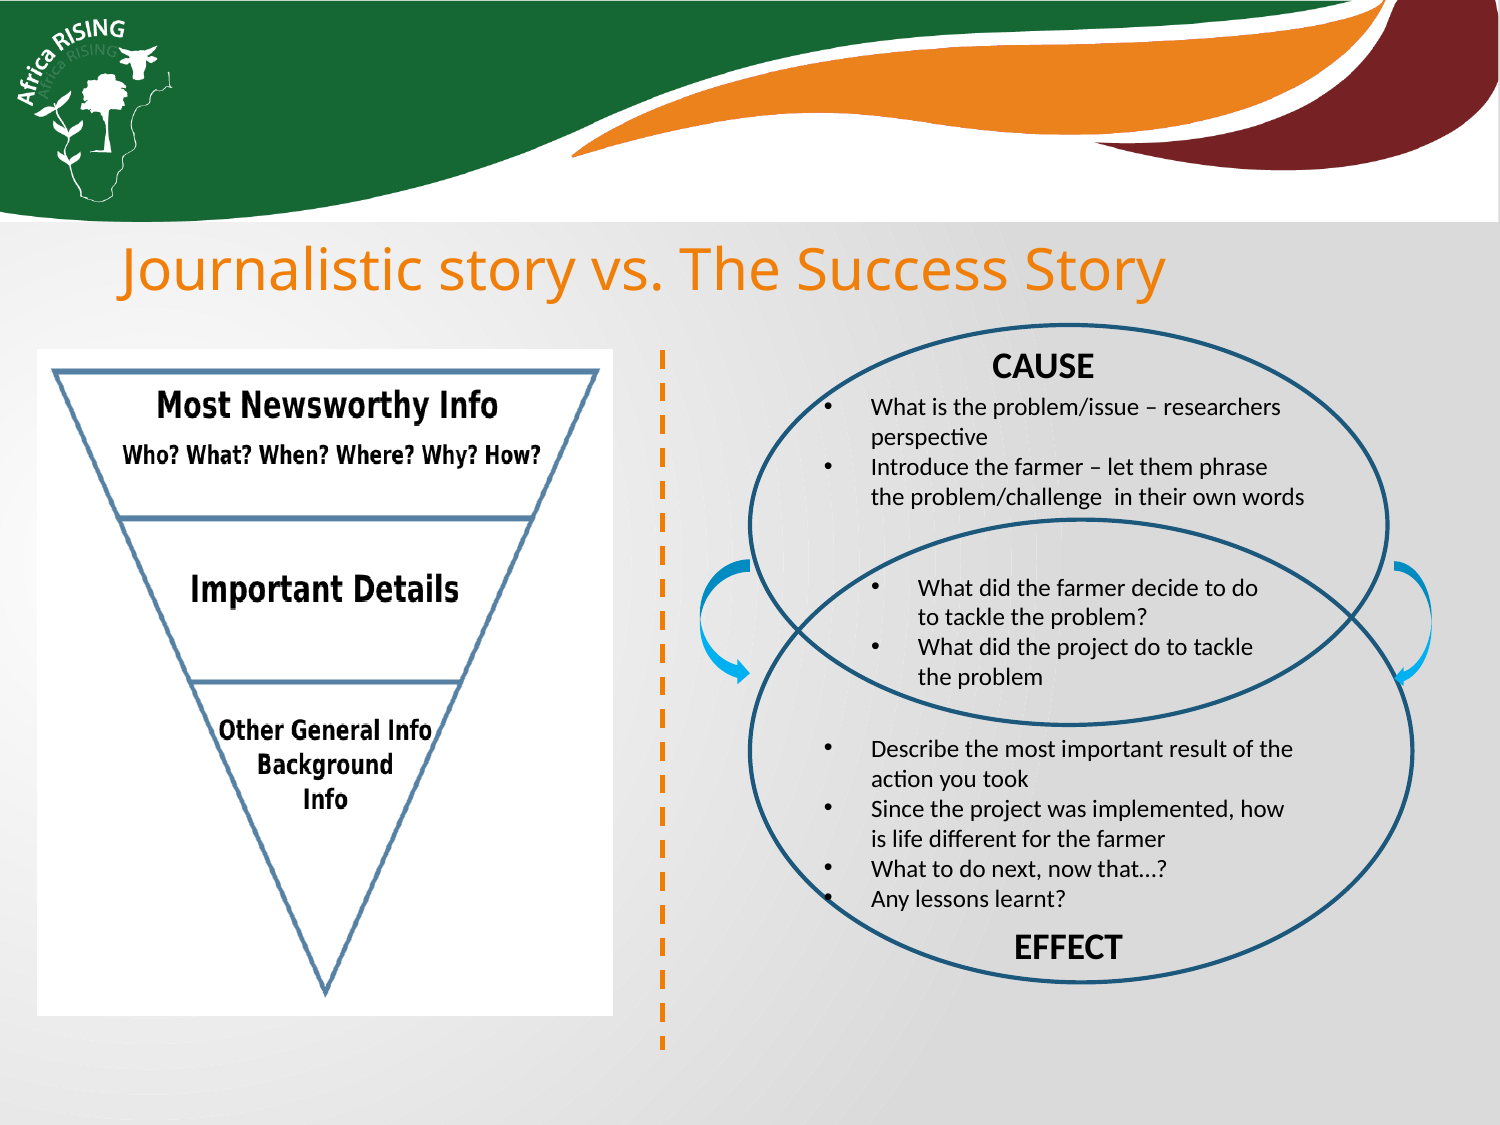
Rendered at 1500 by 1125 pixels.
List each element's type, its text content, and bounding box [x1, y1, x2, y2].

text_box What did the farmer decide to do to tackle the problem? What did the project do to tackle the problem [856, 563, 1275, 699]
text_box [747, 518, 1415, 913]
text_box [840, 322, 1298, 383]
text_box [697, 557, 753, 687]
text_box [1119, 400, 1390, 617]
text_box What is the problem/issue – researchers perspective Introduce the farmer – let them phrase the problem/challenge in their own words [809, 383, 1322, 518]
text_box EFFECT [993, 920, 1144, 975]
text_box Describe the most important result of the action you took Since the project was implemented, how is life different for the farmer What to do next, now that…? Any lessons learnt? [809, 724, 1322, 920]
text_box [747, 406, 1043, 631]
list Journalistic story vs. The Success Story [87, 224, 1363, 313]
picture [0, 0, 1499, 222]
picture [36, 349, 613, 1017]
text_box CAUSE [974, 333, 1113, 383]
text_box [851, 920, 1312, 985]
text_box [1392, 559, 1434, 688]
